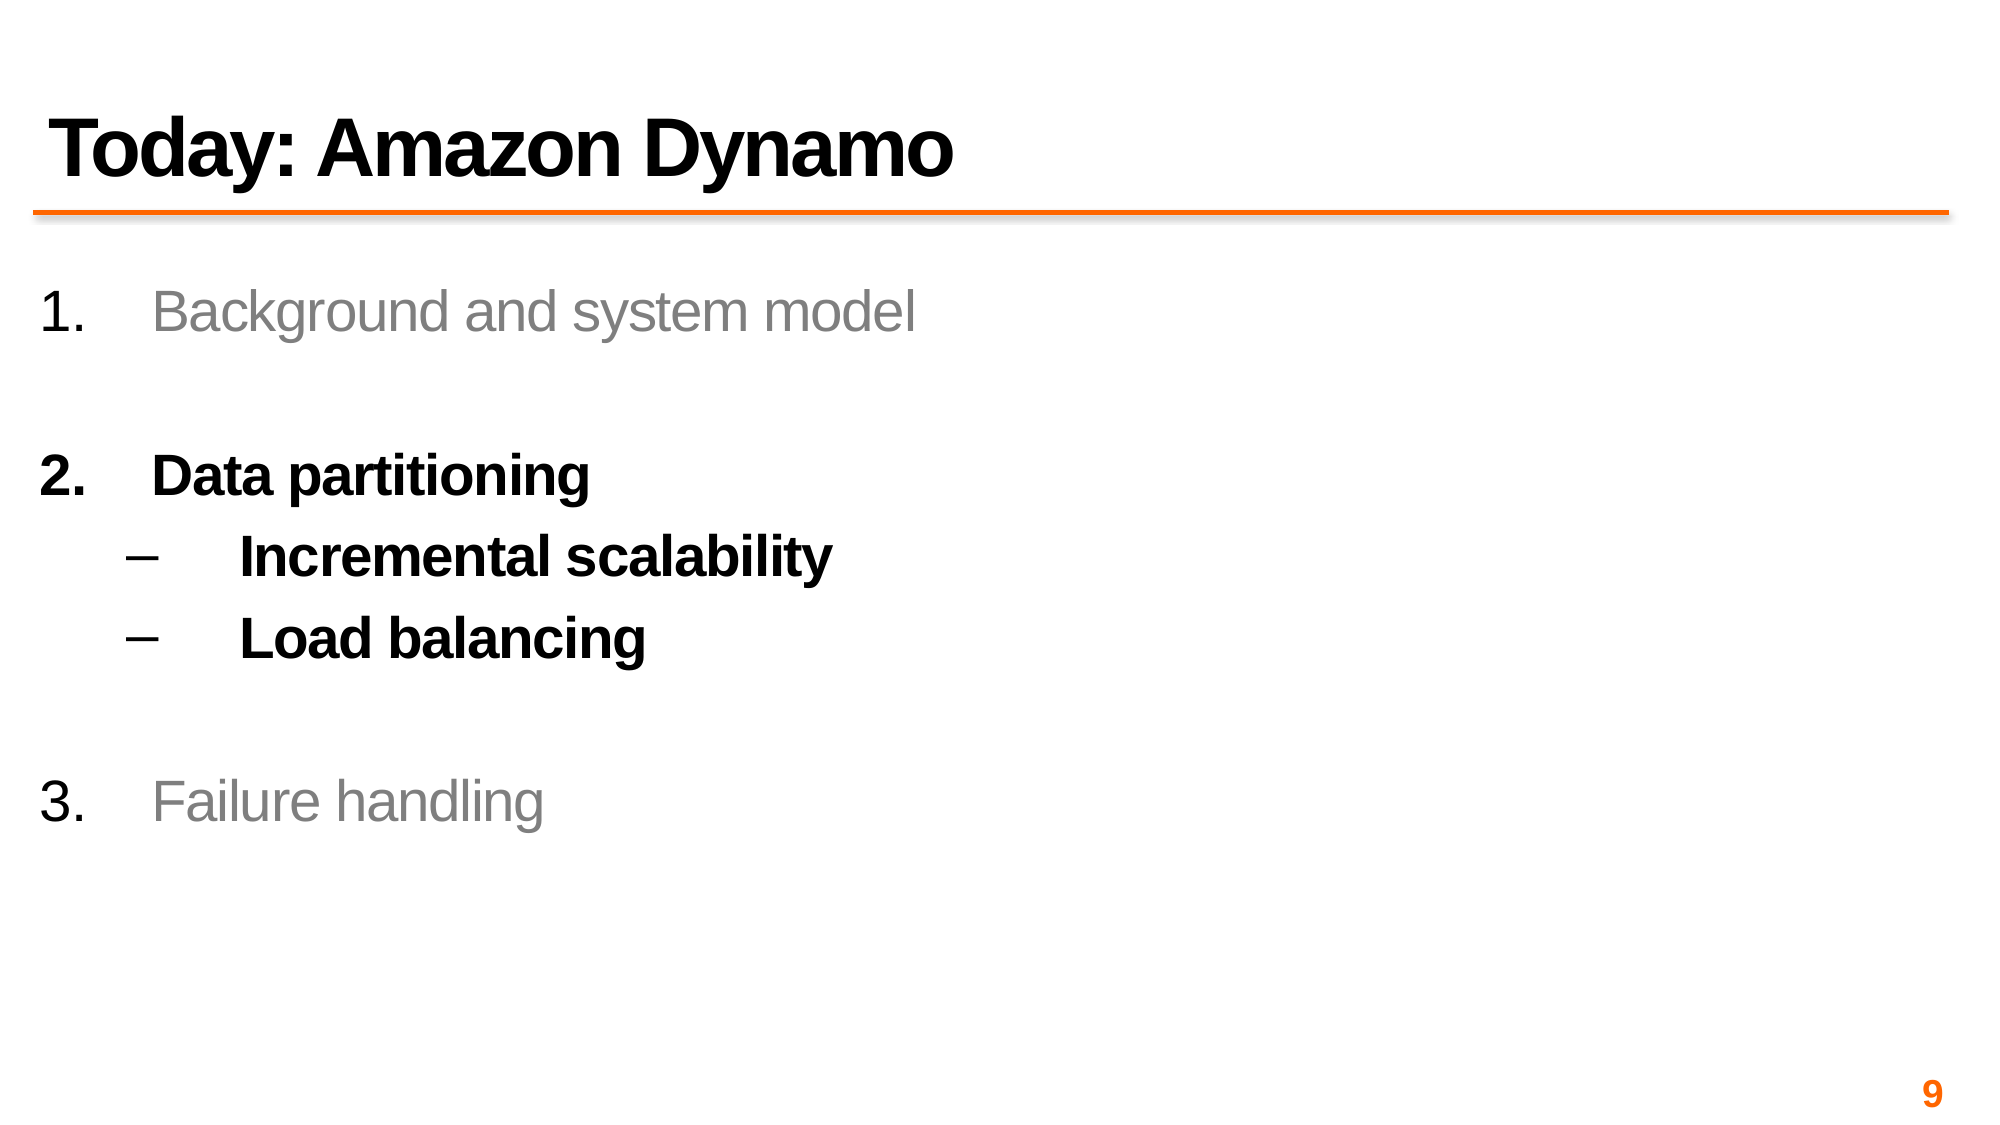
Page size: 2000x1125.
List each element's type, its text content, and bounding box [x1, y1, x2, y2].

title Today: Amazon Dynamo [33, 24, 1950, 201]
slide_number 9 [1482, 1074, 1950, 1110]
list Background and system model Data partitioning Incremental scalability Load balancing Failure handling [33, 267, 1950, 1076]
